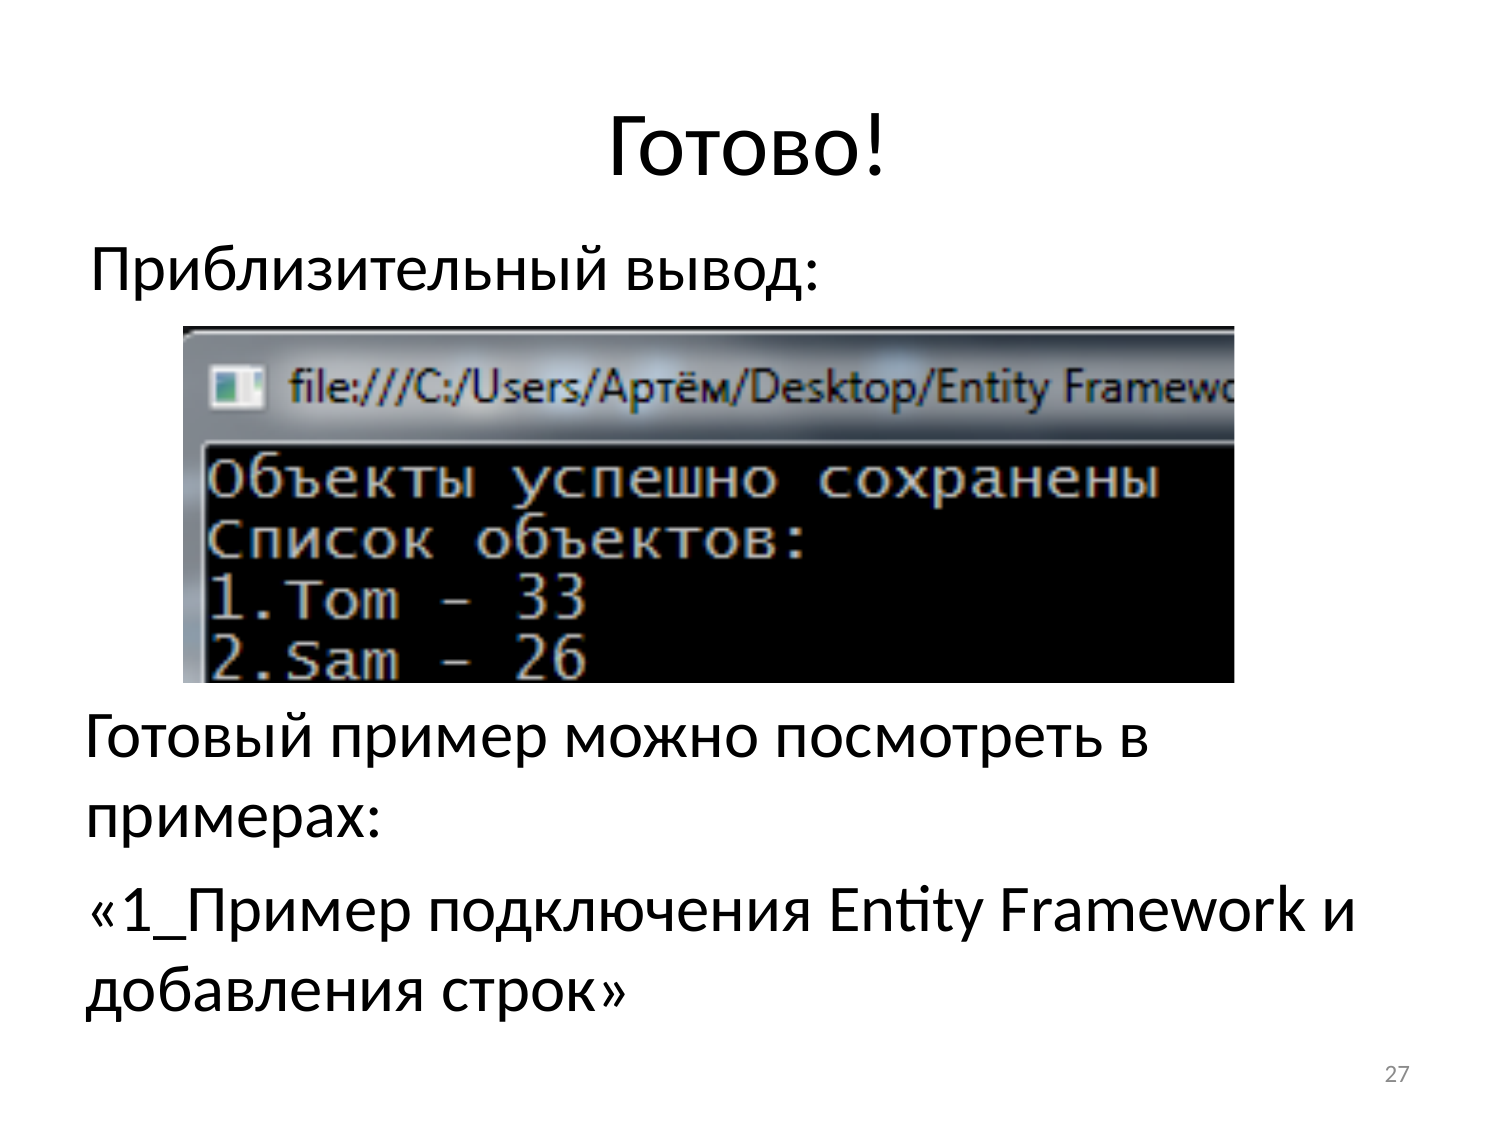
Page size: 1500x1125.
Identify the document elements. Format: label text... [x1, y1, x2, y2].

slide_number 27 [1074, 1042, 1425, 1103]
picture [182, 325, 1235, 684]
list Приблизительный вывод: [75, 216, 1425, 327]
title Готово! [75, 45, 1425, 216]
text_box Готовый пример можно посмотреть в примерах: «1_Пример подключения Entity Framework и добавления строк» [70, 683, 1421, 1086]
